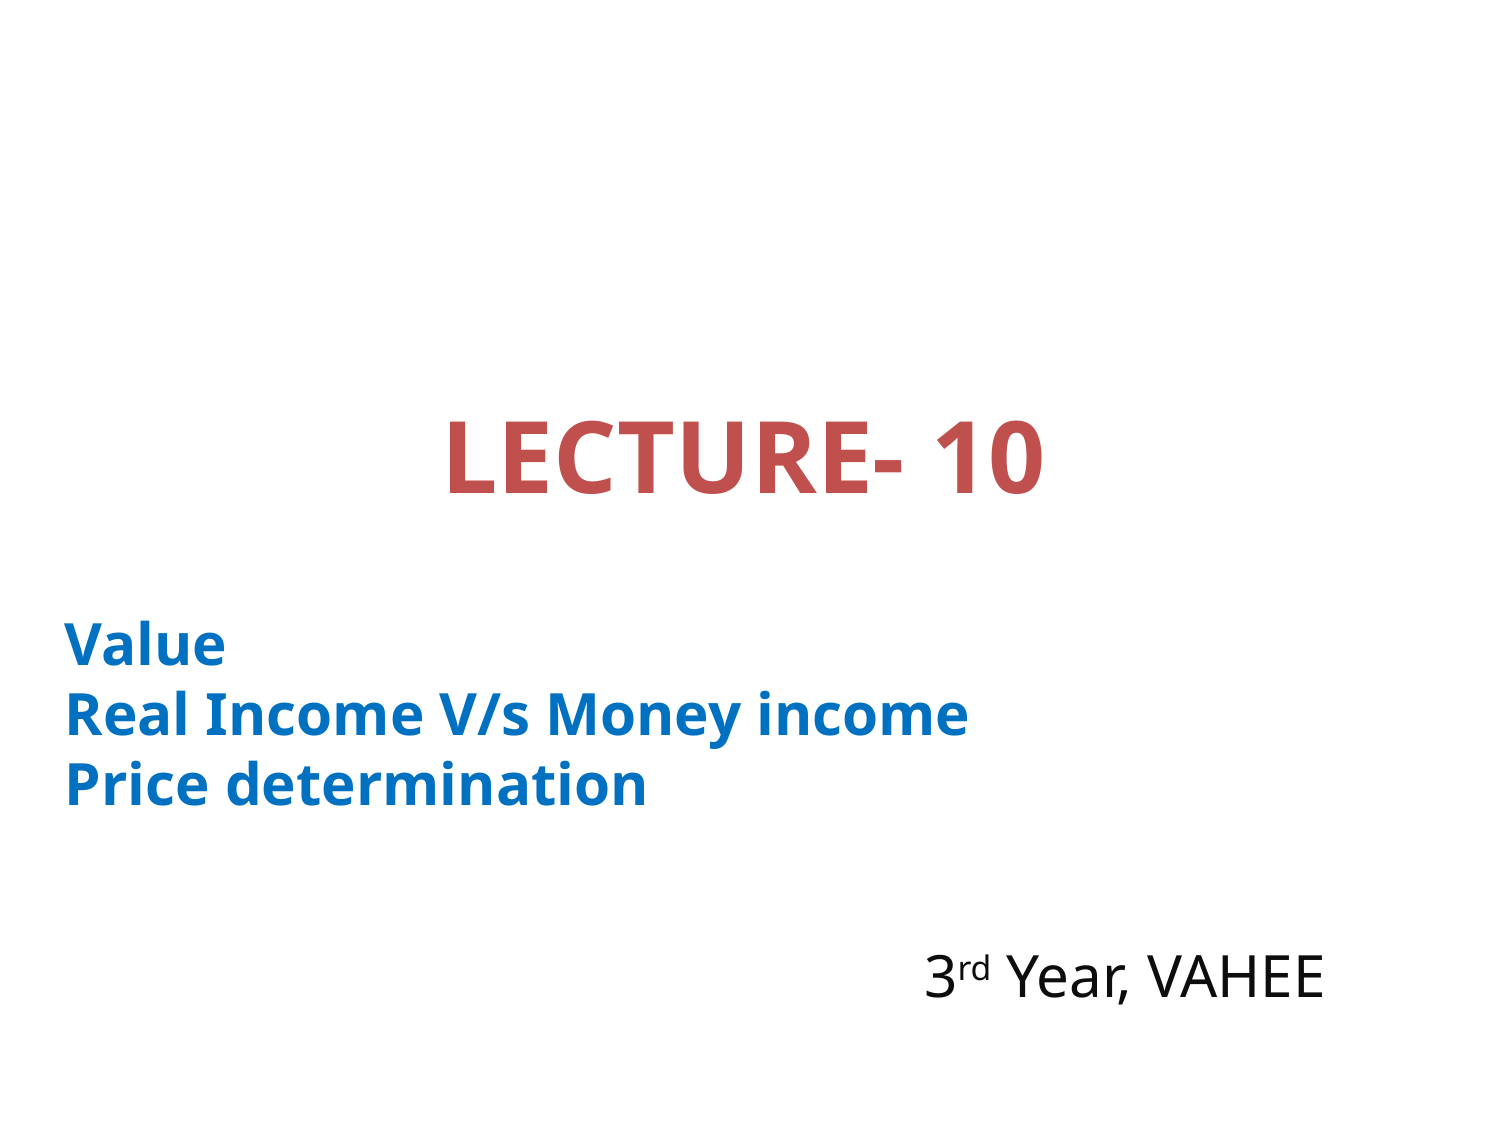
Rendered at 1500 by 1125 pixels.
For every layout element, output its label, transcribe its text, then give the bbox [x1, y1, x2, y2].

title LECTURE- 10 [50, 174, 1438, 613]
subtitle 3rd Year, VAHEE [699, 849, 1500, 1038]
text_box Value Real Income V/s Money income Price determination [50, 599, 1376, 895]
